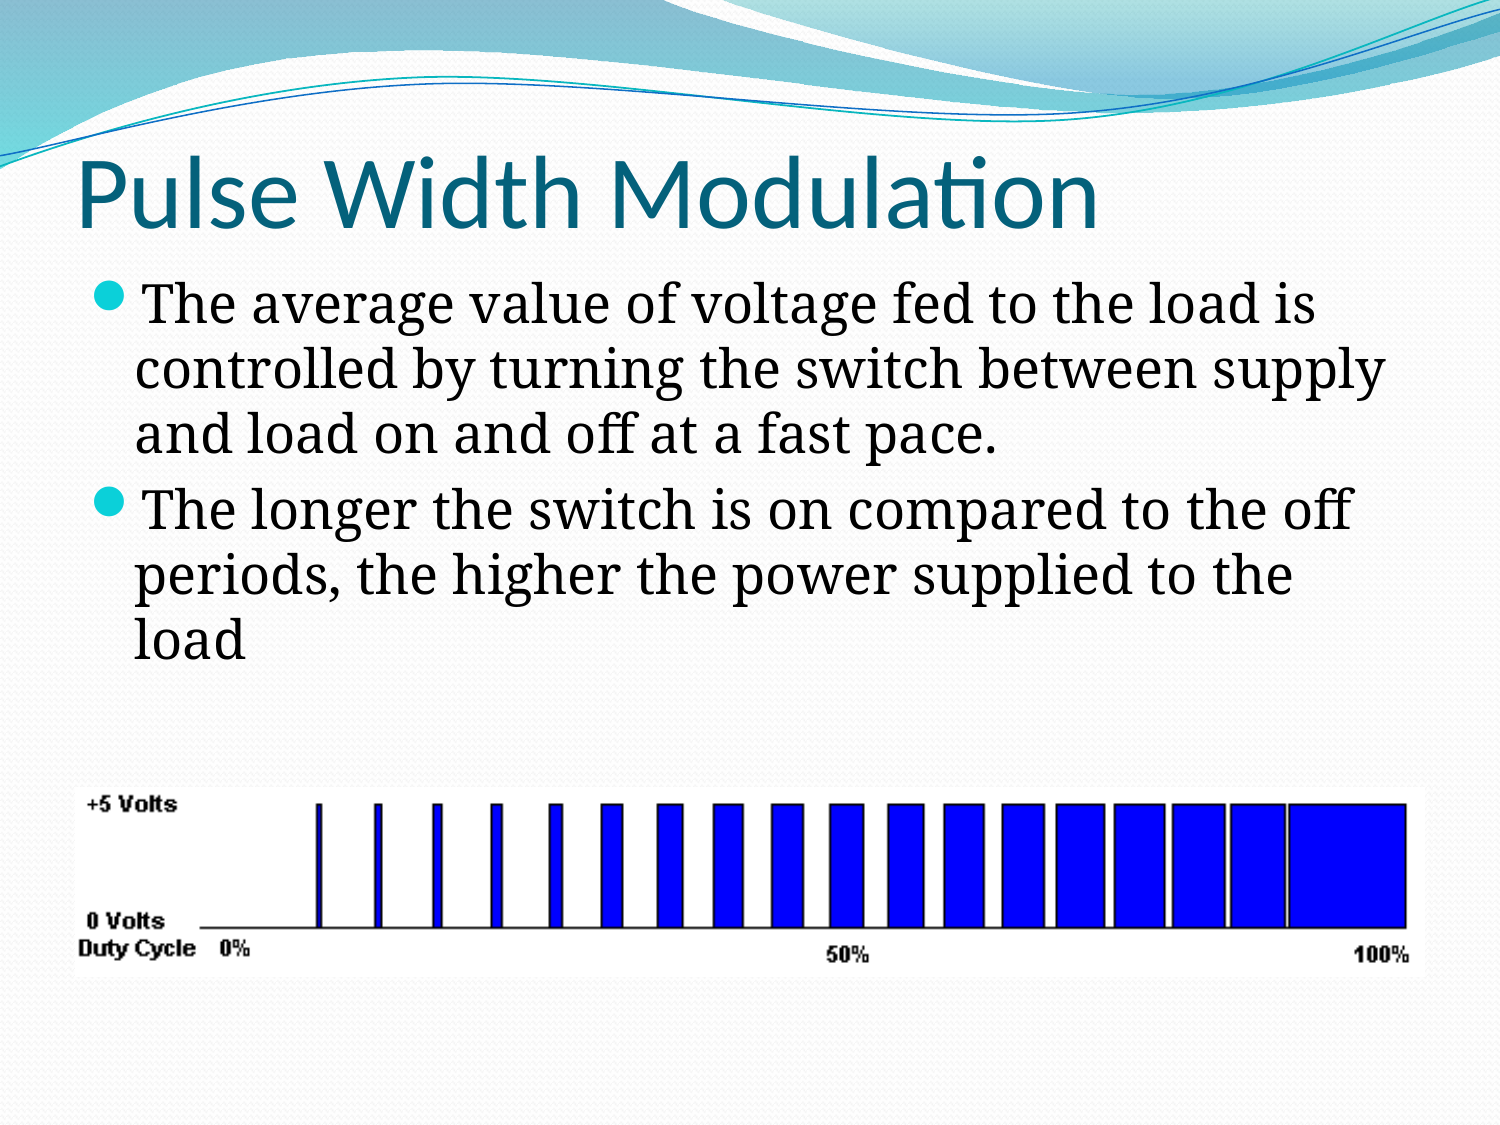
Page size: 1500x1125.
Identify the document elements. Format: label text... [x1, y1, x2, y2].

picture [74, 787, 1426, 977]
title Pulse Width Modulation [75, 115, 1425, 250]
list The average value of voltage fed to the load is controlled by turning the switch between supply and load on and off at a fast pace. The longer the switch is on compared to the off periods, the higher the power supplied to the load [75, 262, 1425, 675]
